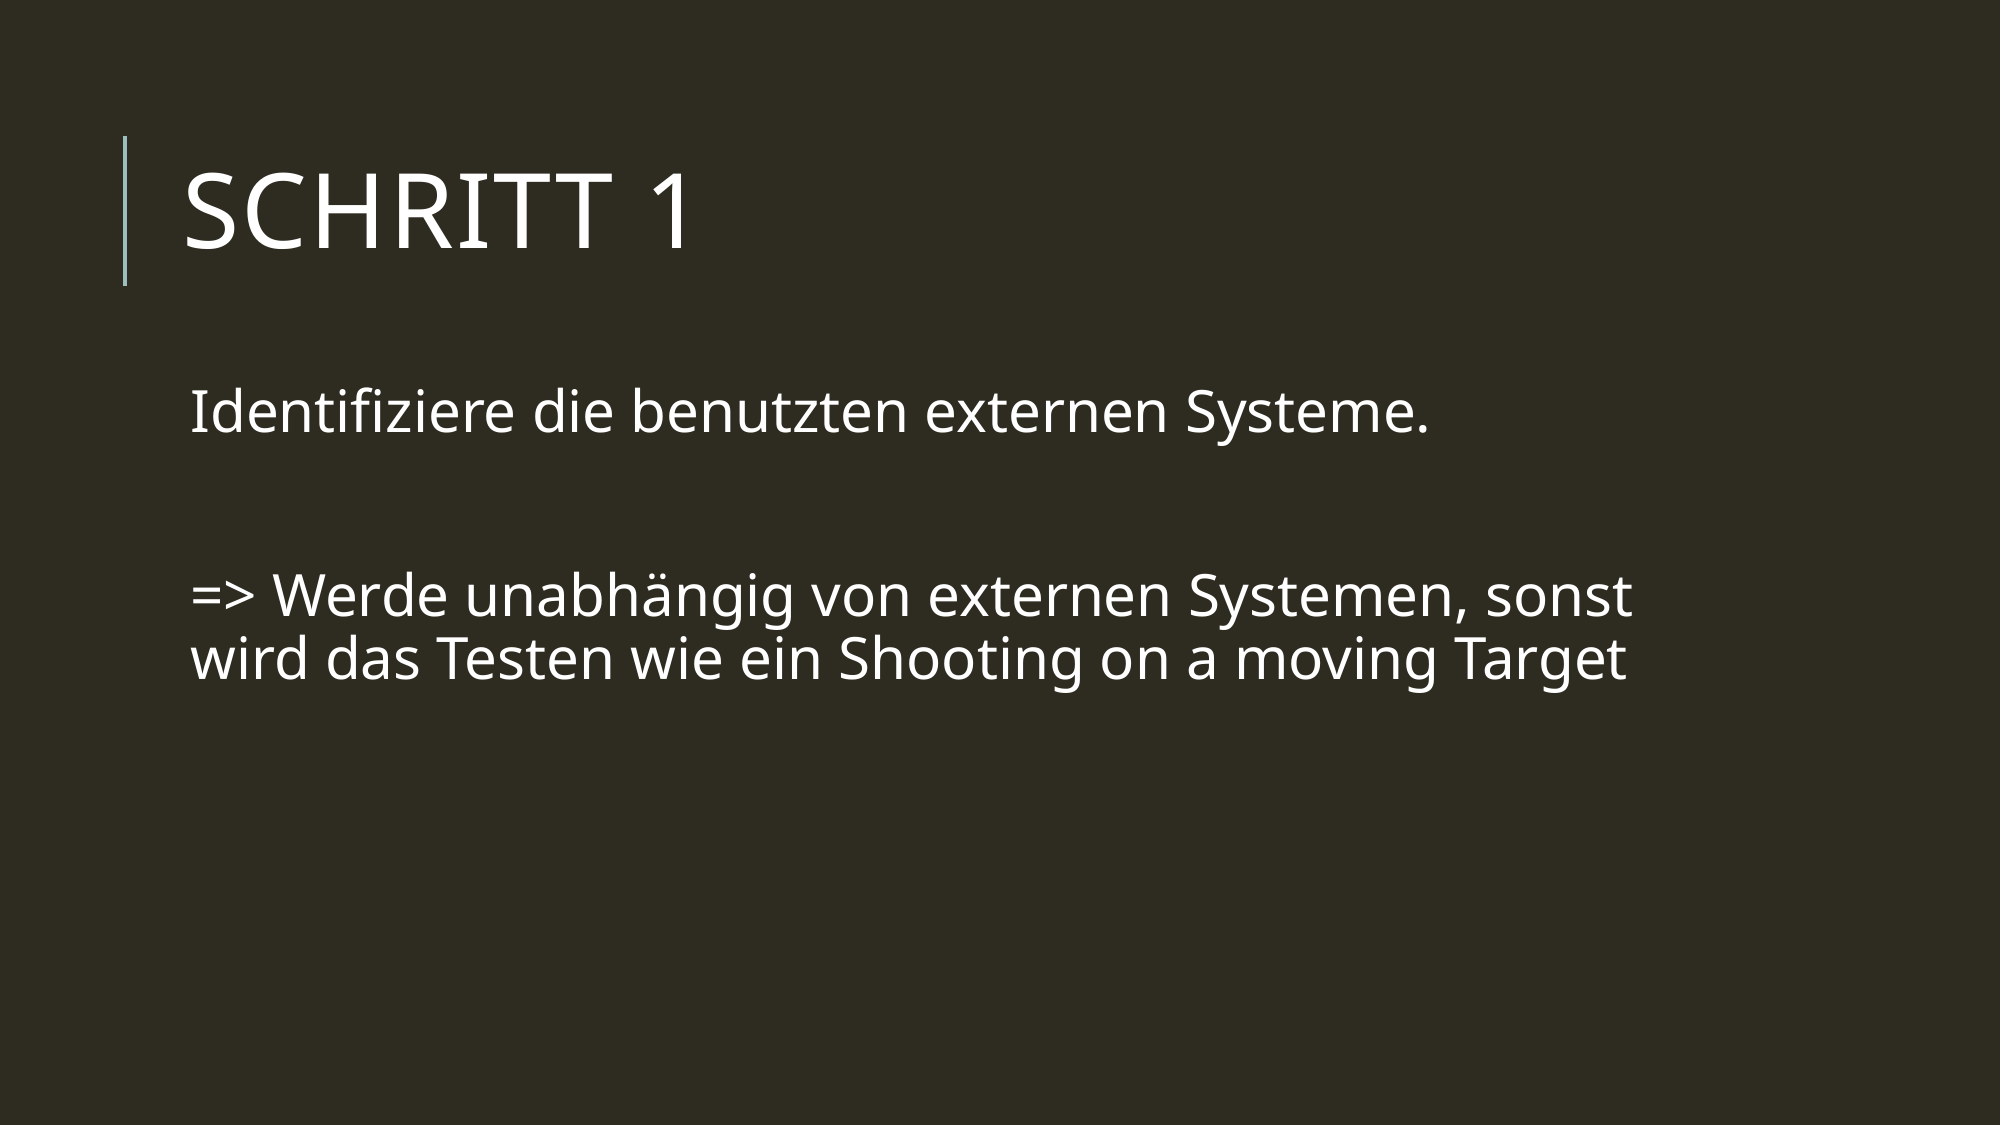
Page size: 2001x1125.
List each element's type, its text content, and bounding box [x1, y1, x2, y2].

title Schritt 1 [168, 96, 1763, 342]
list Identifiziere die benutzten externen Systeme. => Werde unabhängig von externen Systemen, sonst wird das Testen wie ein Shooting on a moving Target [168, 375, 1763, 1035]
